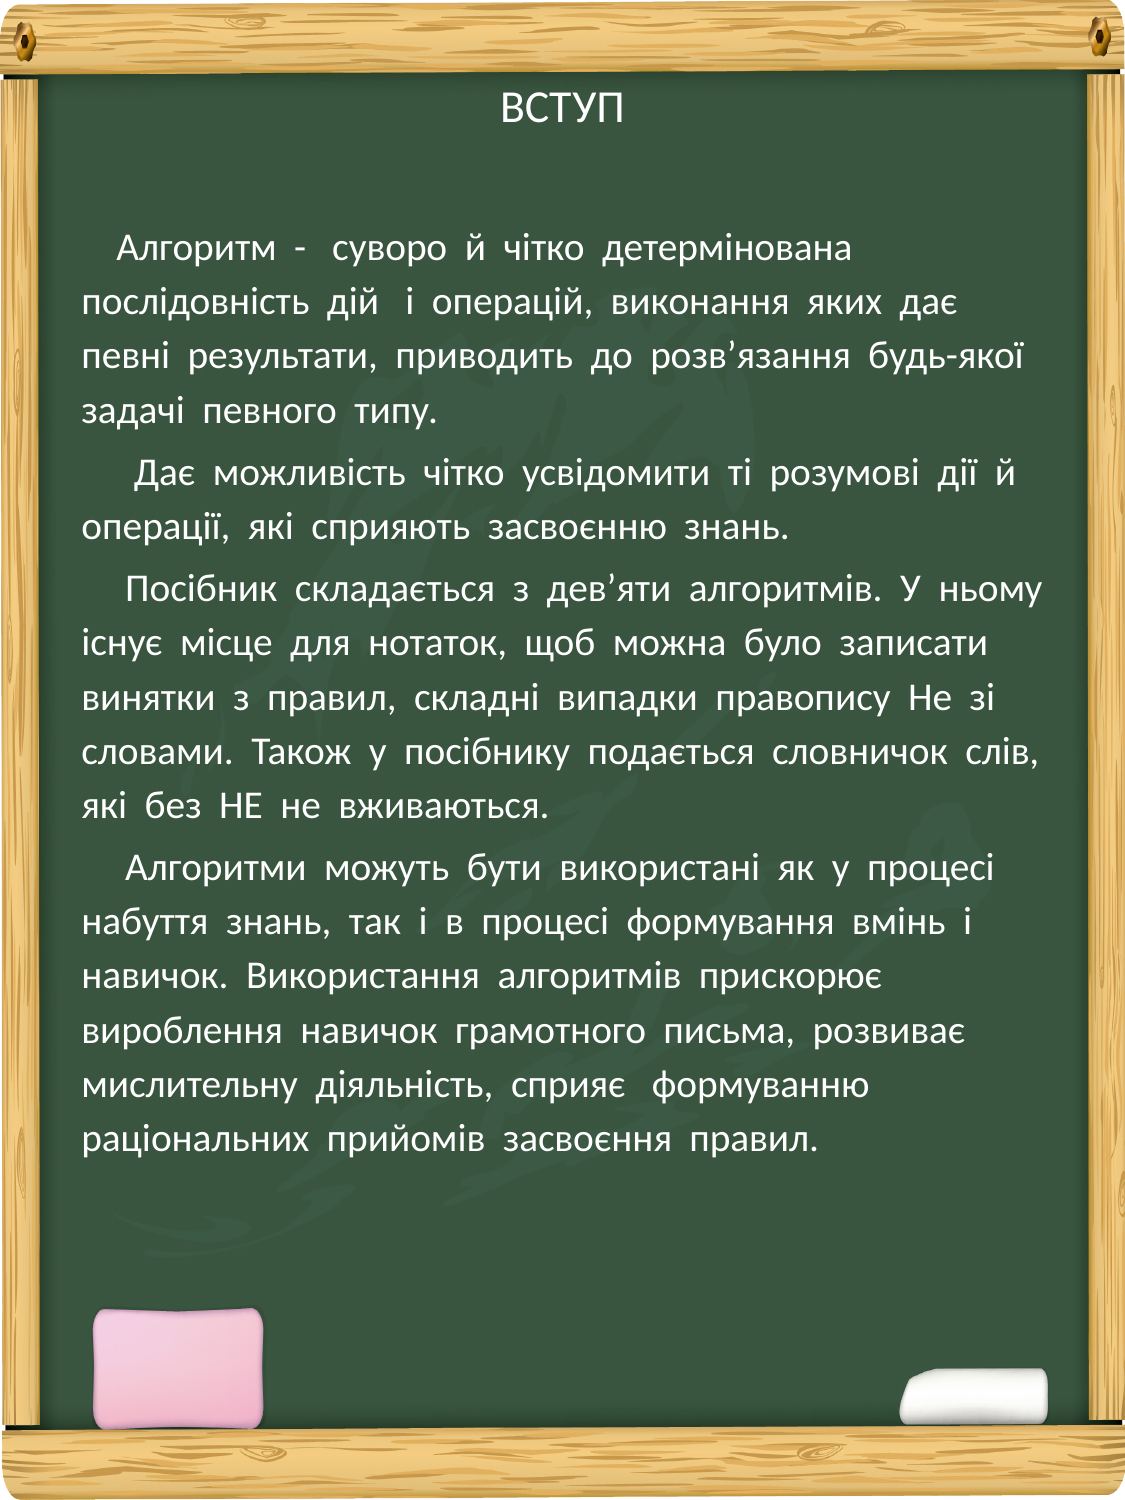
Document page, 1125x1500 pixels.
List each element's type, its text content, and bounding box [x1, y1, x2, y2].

list Алгоритм - суворо й чітко детермінована послідовність дій і операцій, виконання яких дає певні результати, приводить до розв’язання будь-якої задачі певного типу. Дає можливість чітко усвідомити ті розумові дії й операції, які сприяють засвоєнню знань. Посібник складається з дев’яти алгоритмів. У ньому існує місце для нотаток, щоб можна було записати винятки з правил, складні випадки правопису Не зі словами. Також у посібнику подається словничок слів, які без НЕ не вживаються. Алгоритми можуть бути використані як у процесі набуття знань, так і в процесі формування вмінь і навичок. Використання алгоритмів прискорює вироблення навичок грамотного письма, розвиває мислительну діяльність, сприяє формуванню раціональних прийомів засвоєння правил. [66, 206, 1079, 1197]
picture [0, 0, 1125, 1500]
title ВСТУП [56, 60, 1069, 195]
